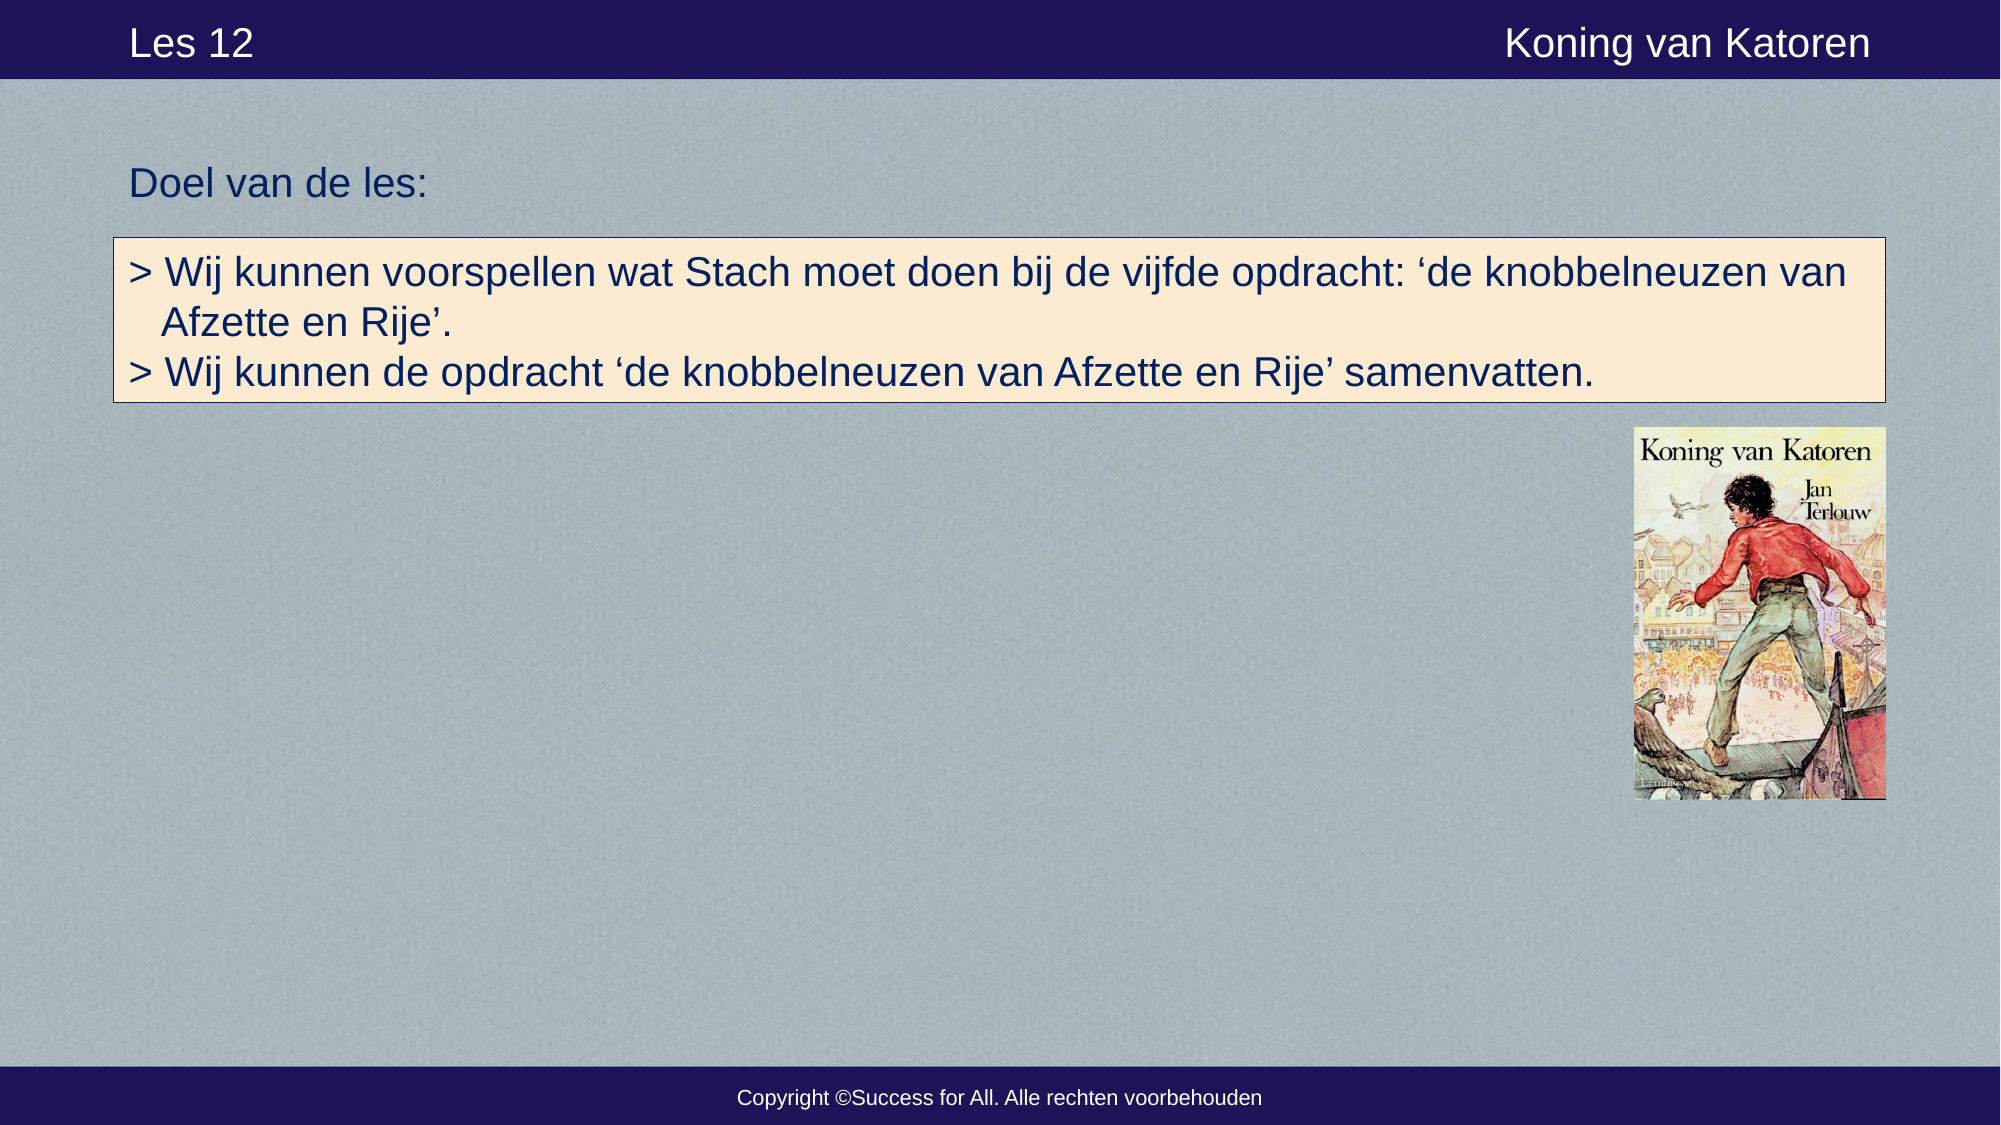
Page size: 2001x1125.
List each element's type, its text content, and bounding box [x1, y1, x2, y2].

picture [0, 0, 2001, 1125]
text_box Les 12 [114, 8, 354, 73]
text_box Copyright ©Success for All. Alle rechten voorbehouden [0, 1076, 2000, 1125]
text_box > Wij kunnen voorspellen wat Stach moet doen bij de vijfde opdracht: ‘de knobbelneuzen van Afzette en Rije’. > Wij kunnen de opdracht ‘de knobbelneuzen van Afzette en Rije’ samenvatten. [113, 237, 1886, 403]
text_box Koning van Katoren [999, 8, 1886, 73]
text_box Doel van de les: [113, 148, 1635, 214]
